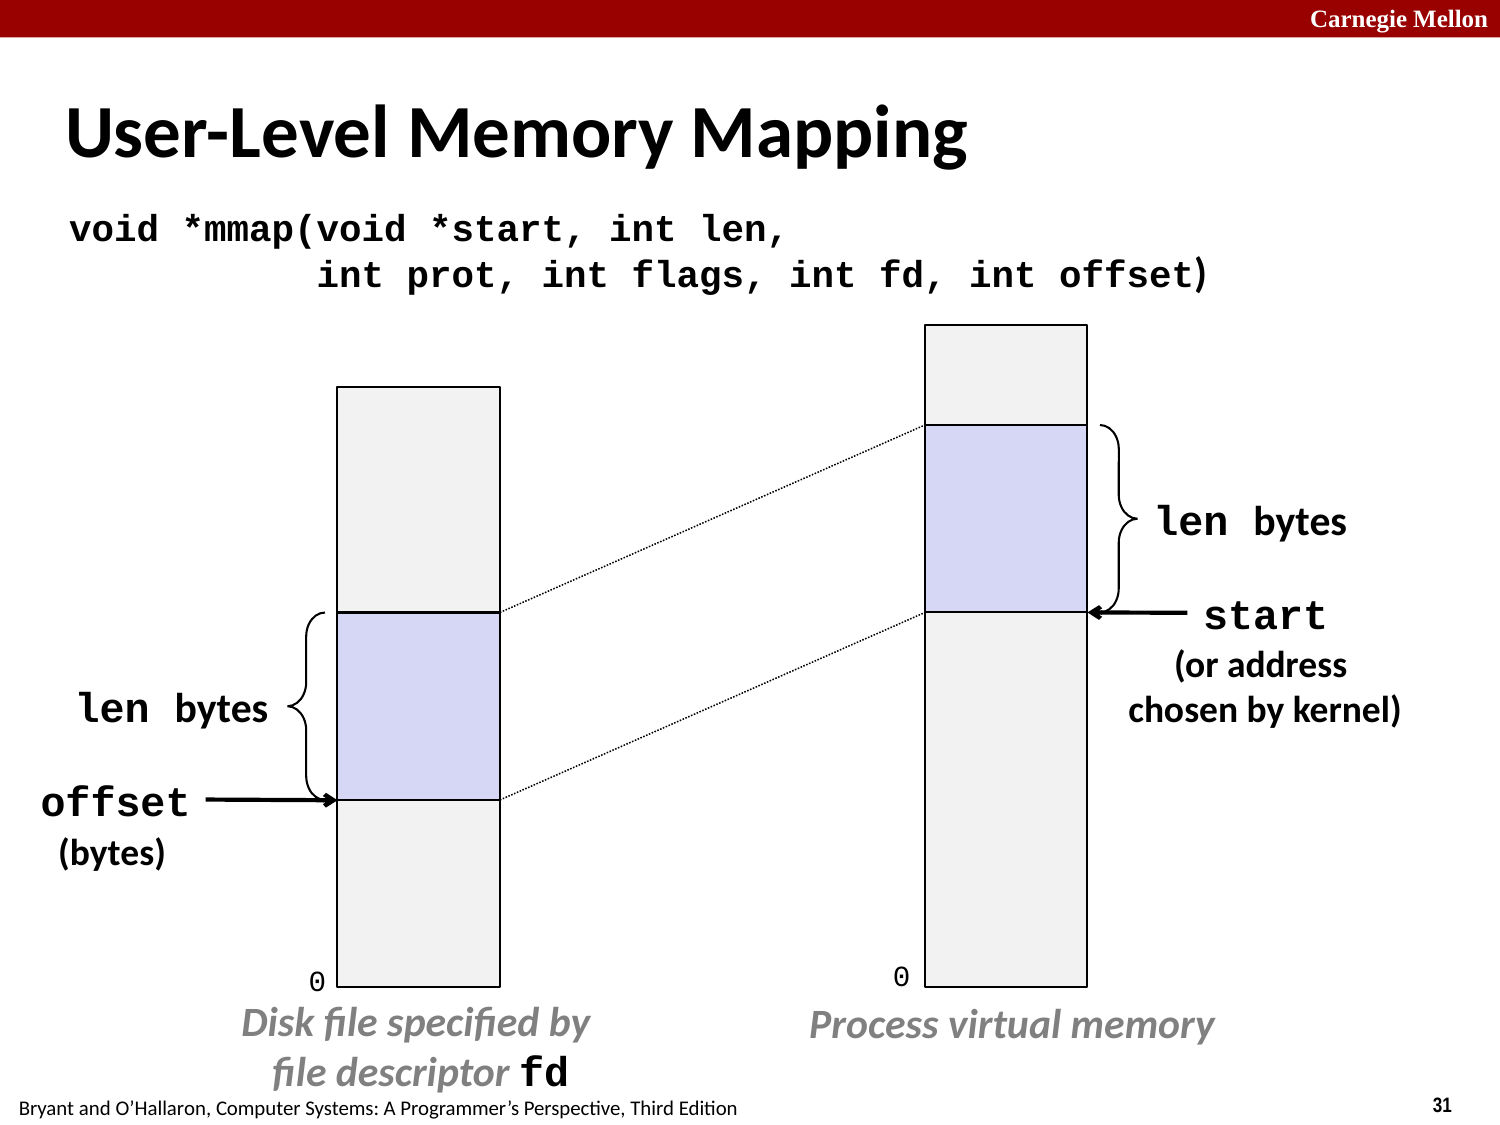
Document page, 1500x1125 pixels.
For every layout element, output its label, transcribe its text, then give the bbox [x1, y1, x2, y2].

text_box 0 [293, 954, 342, 1005]
text_box start [1188, 580, 1344, 632]
text_box [926, 425, 1088, 613]
text_box Process virtual memory [794, 989, 1231, 1055]
text_box [337, 612, 494, 800]
text_box Disk file specified by file descriptor fd [226, 987, 616, 1103]
text_box offset [25, 767, 206, 832]
text_box len bytes [1138, 486, 1363, 551]
text_box [287, 612, 325, 798]
text_box [337, 387, 500, 612]
text_box [1100, 425, 1138, 610]
text_box 0 [878, 949, 926, 1000]
title User-Level Memory Mapping [49, 80, 1242, 176]
text_box (or address chosen by kernel) [1113, 632, 1418, 738]
text_box [924, 613, 1088, 988]
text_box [499, 612, 926, 801]
text_box (bytes) [43, 820, 182, 881]
list void *mmap(void *start, int len, int prot, int flags, int fd, int offset) [53, 199, 1418, 338]
text_box [924, 324, 1088, 425]
text_box len bytes [59, 673, 284, 738]
text_box [337, 800, 500, 987]
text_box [499, 424, 926, 612]
